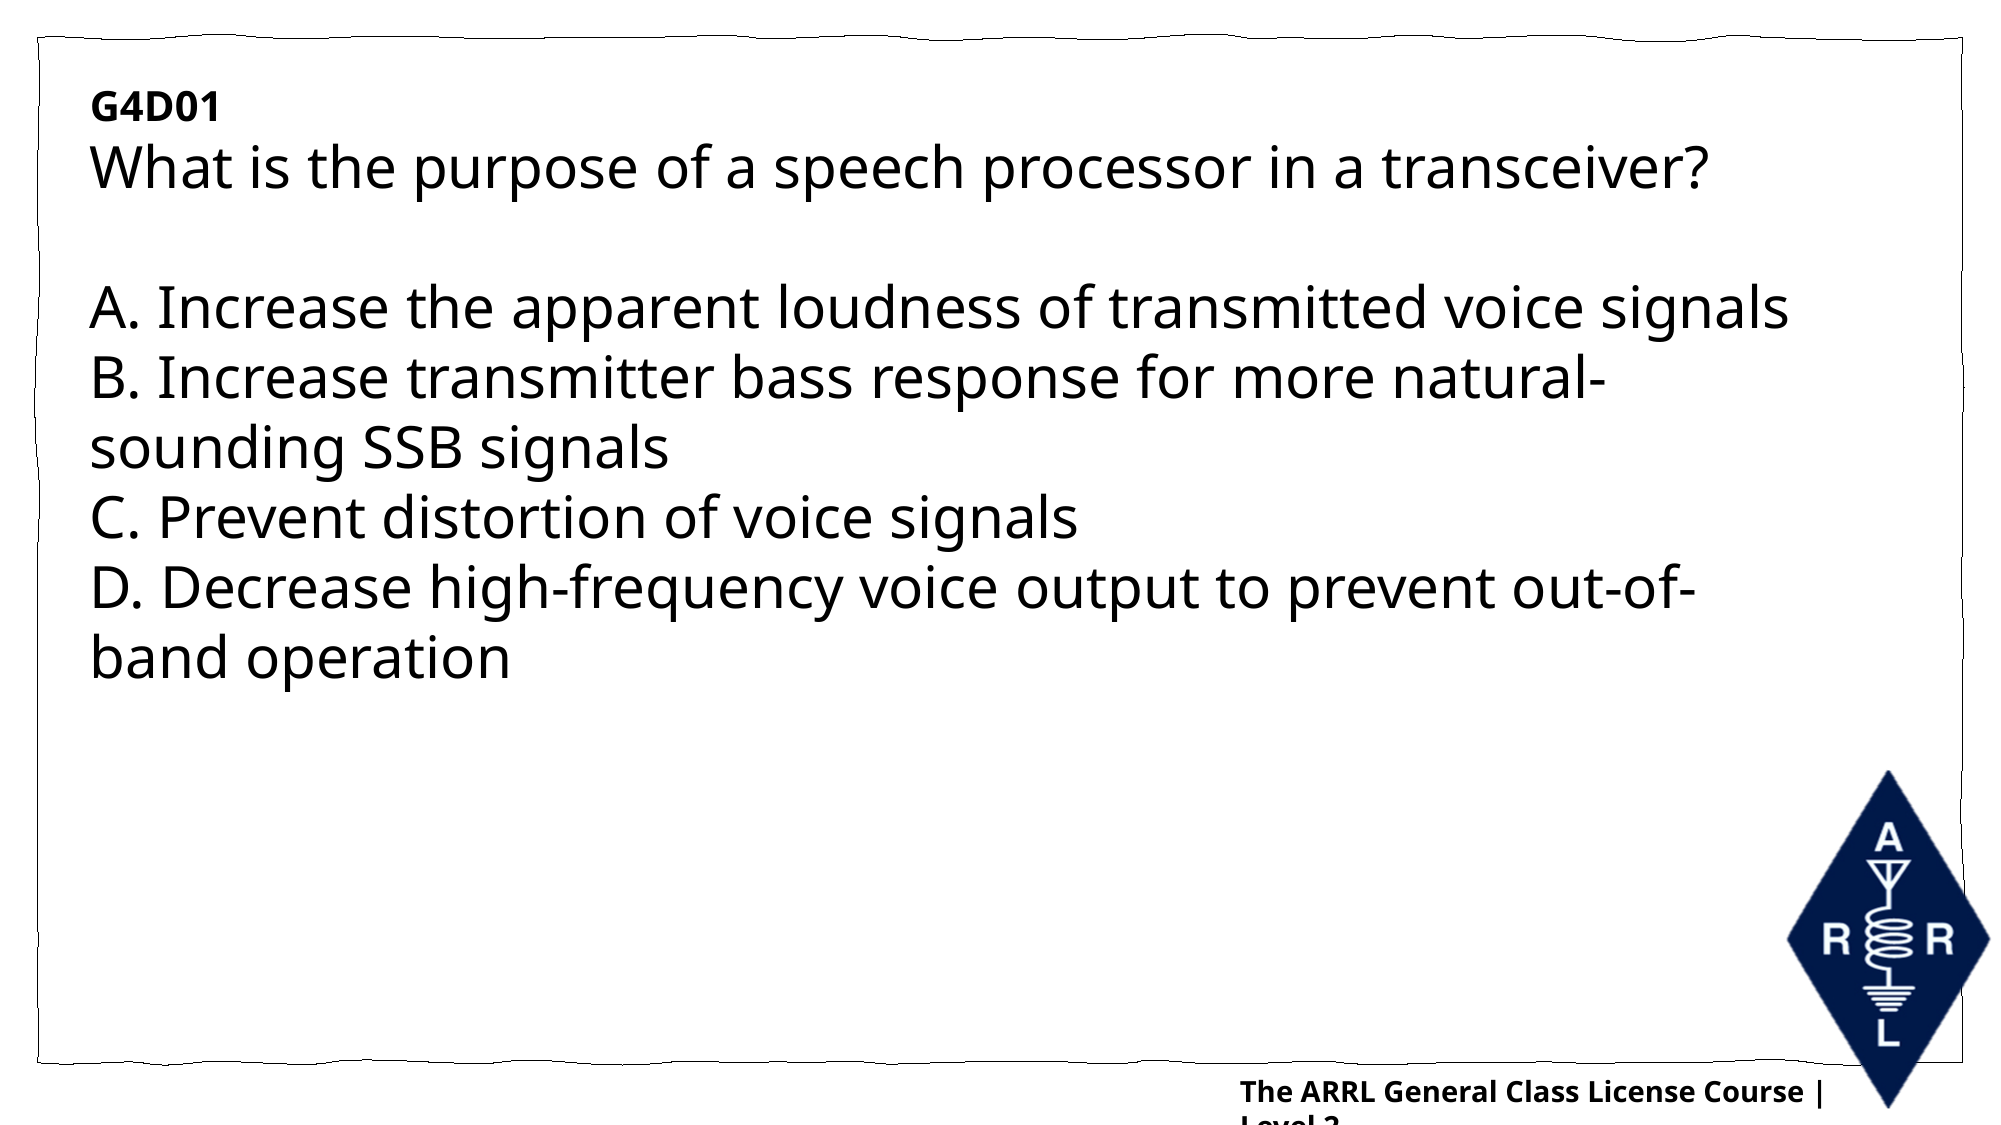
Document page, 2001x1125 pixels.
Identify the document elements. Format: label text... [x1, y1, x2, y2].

picture [1773, 752, 1999, 1125]
text_box G4D01 What is the purpose of a speech processor in a transceiver? A. Increase the apparent loudness of transmitted voice signals B. Increase transmitter bass response for more natural-sounding SSB signals C. Prevent distortion of voice signals D. Decrease high-frequency voice output to prevent out-of-band operation [75, 72, 1850, 698]
